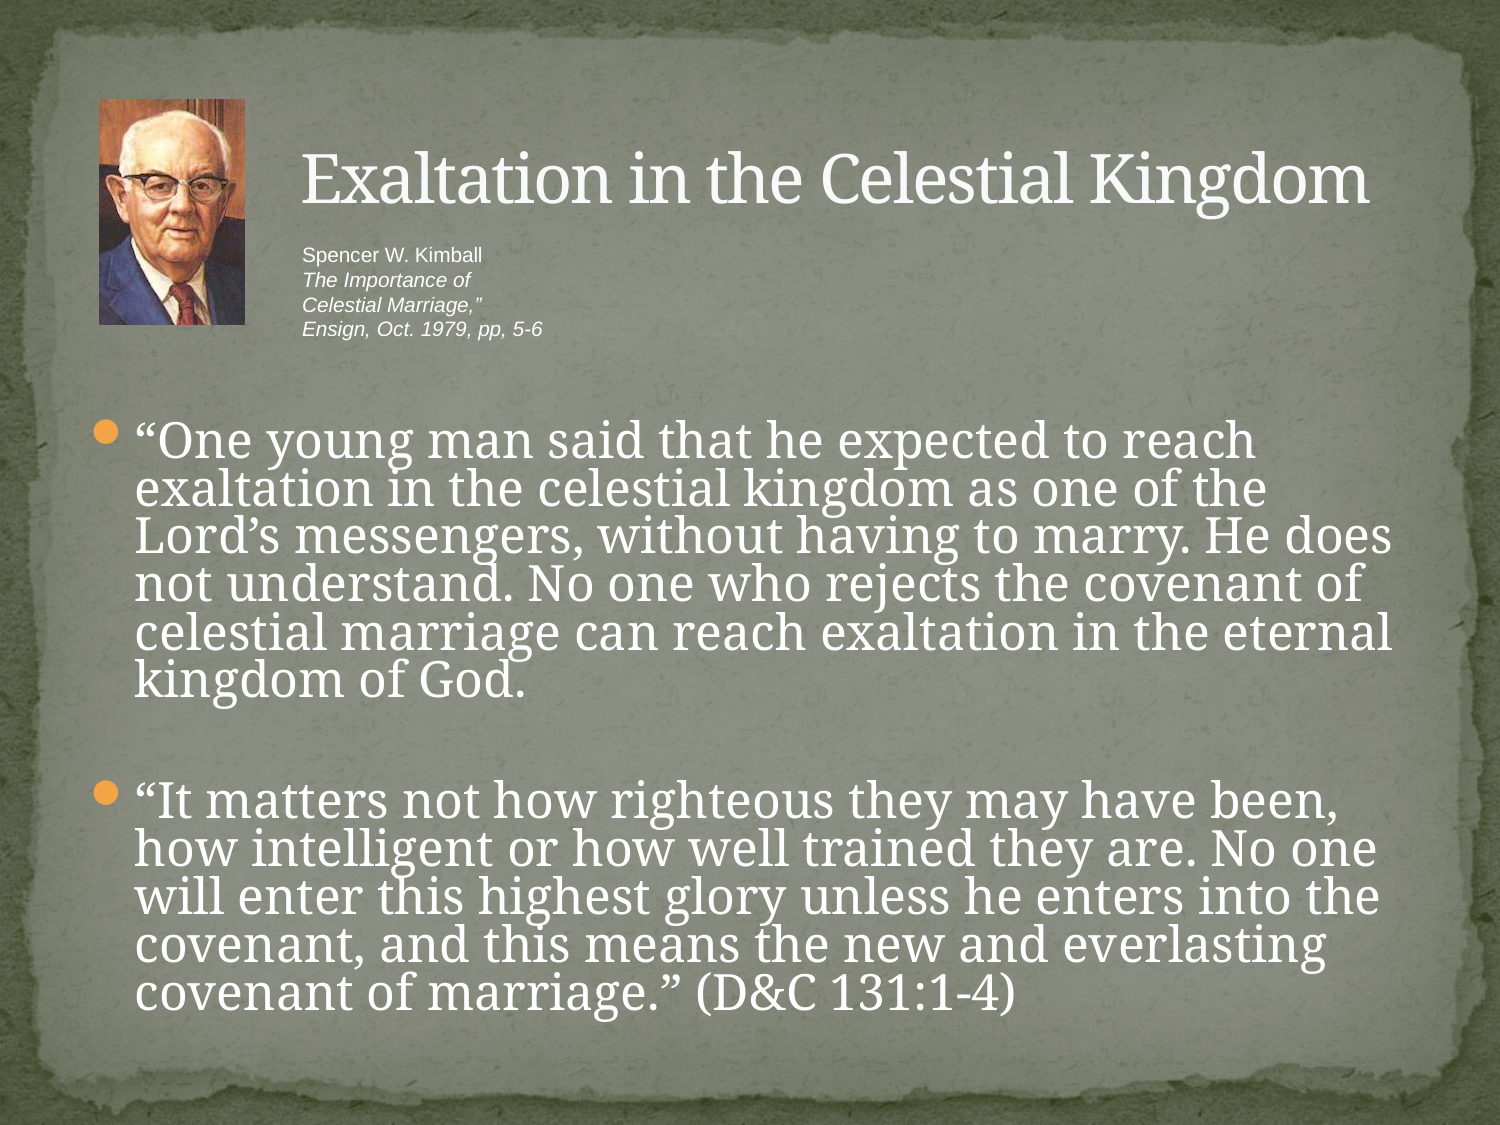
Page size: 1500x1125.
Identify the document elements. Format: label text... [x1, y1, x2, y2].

text_box Spencer W. Kimball The Importance of Celestial Marriage,” Ensign, Oct. 1979, pp, 5-6 [287, 233, 588, 349]
title Exaltation in the Celestial Kingdom [255, 112, 1388, 225]
list “One young man said that he expected to reach exaltation in the celestial kingdom as one of the Lord’s messengers, without having to marry. He does not understand. No one who rejects the covenant of celestial marriage can reach exaltation in the eternal kingdom of God. “It matters not how righteous they may have been, how intelligent or how well trained they are. No one will enter this highest glory unless he enters into the covenant, and this means the new and everlasting covenant of marriage.” (D&C 131:1-4) [74, 411, 1426, 1076]
picture [99, 99, 245, 325]
